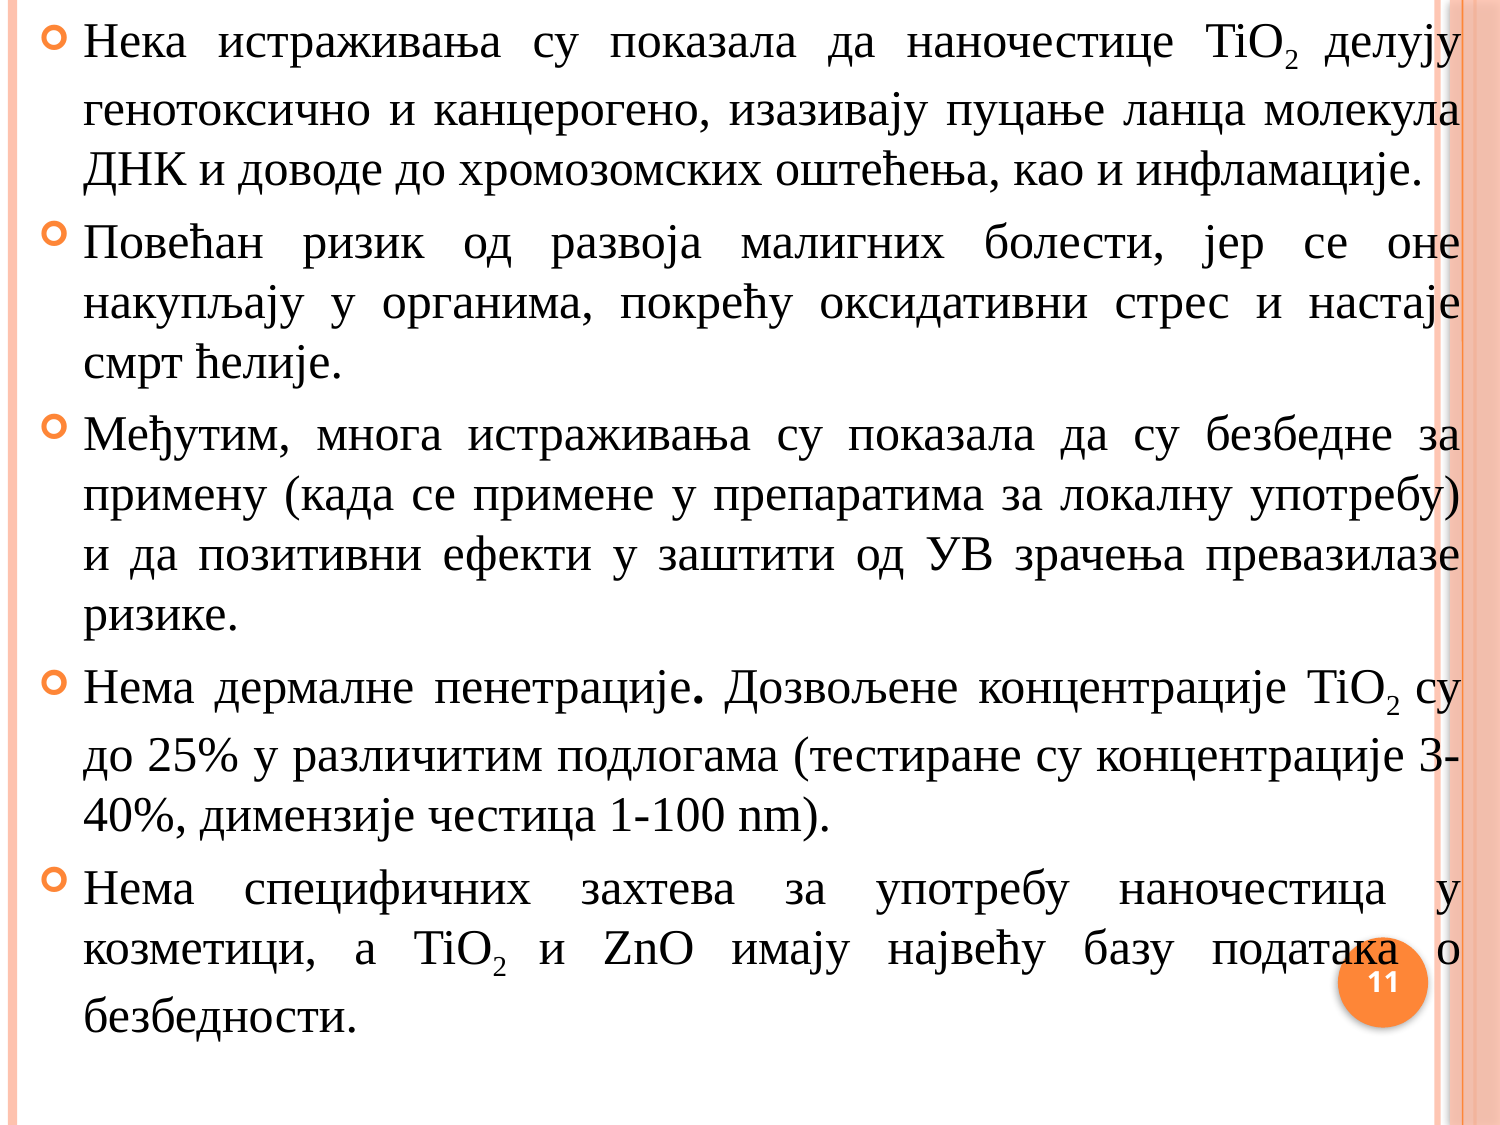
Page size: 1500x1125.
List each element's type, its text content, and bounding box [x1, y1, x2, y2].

list Нека истраживања су показала да наночестице TiO2 делују генотоксично и канцерогено, изазивају пуцање ланца молекула ДНК и доводе до хромозомских оштећења, као и инфламације. Повећан ризик од развоја малигних болести, јер се оне накупљају у органима, покрећу оксидативни стрес и настаје смрт ћелије. Међутим, многа истраживања су показала да су безбедне за примену (када се примене у препаратима за локалну употребу) и да позитивни ефекти у заштити од УВ зрачења превазилазе ризике. Нема дермалне пенетрације. Дозвољене концентрације TiO2 су до 25% у различитим подлогама (тестиране су концентрације 3-40%, димензије честица 1-100 nm). Нема специфичних захтева за употребу наночестица у козметици, а TiO2 и ZnO имају највећу базу података о безбедности. [23, 0, 1477, 1125]
